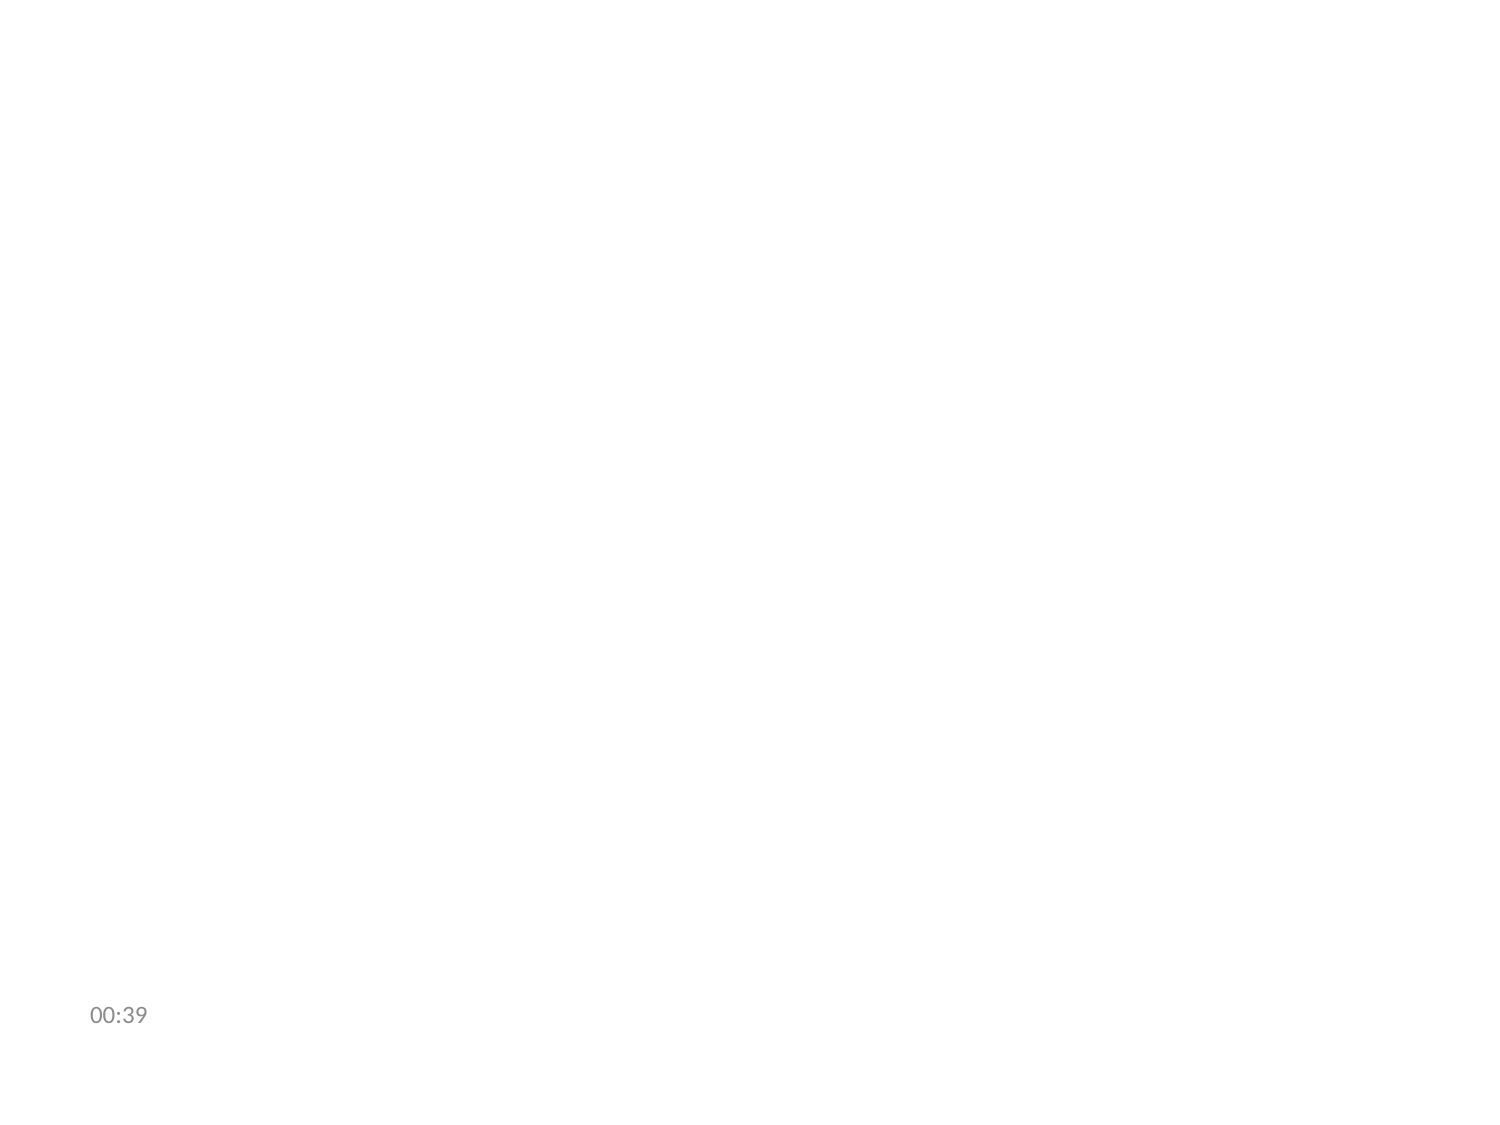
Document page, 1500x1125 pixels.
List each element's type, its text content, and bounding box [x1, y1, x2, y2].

text_box 15:35 [75, 983, 425, 1044]
